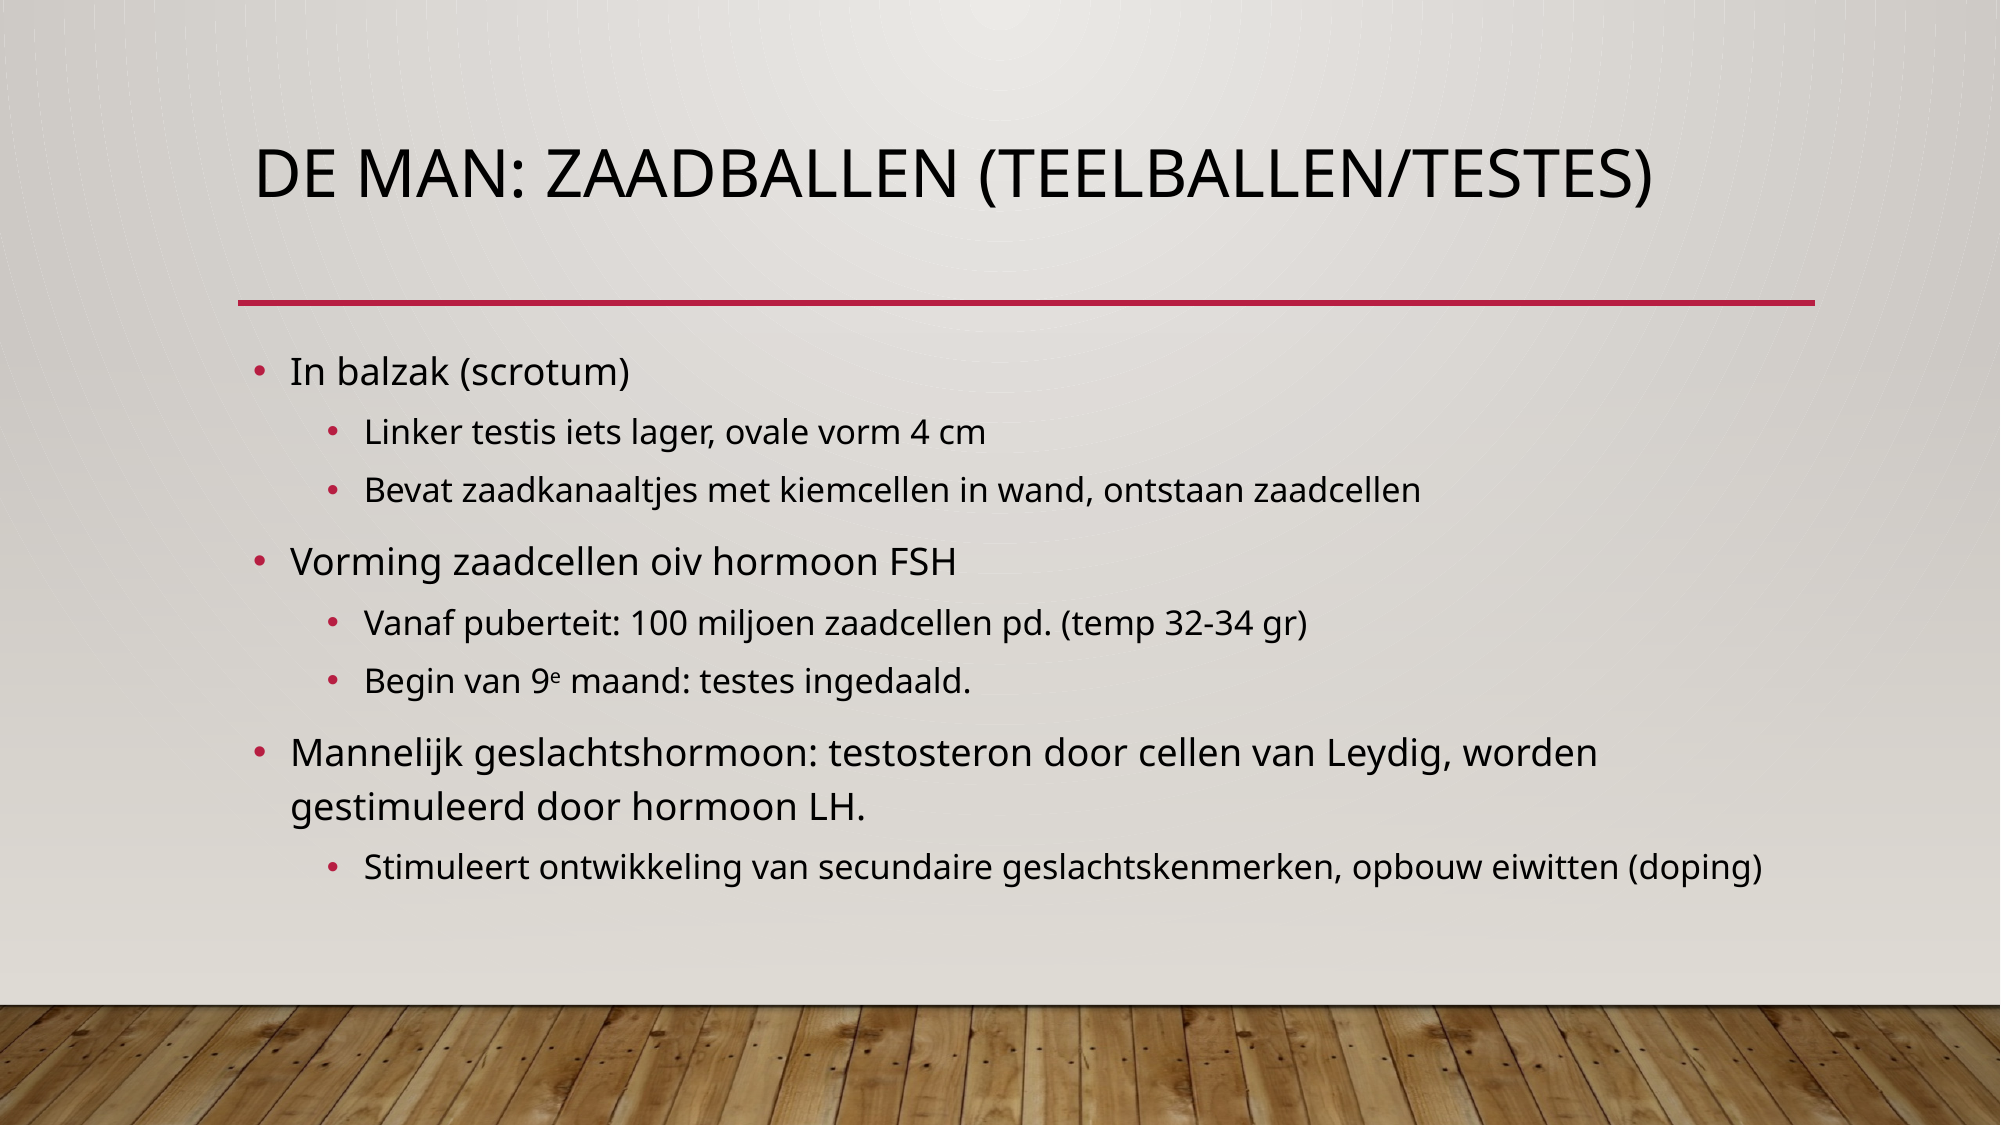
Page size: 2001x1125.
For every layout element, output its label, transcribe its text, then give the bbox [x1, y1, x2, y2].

title De man: zaadballen (teelballen/testes) [238, 131, 1814, 305]
list In balzak (scrotum) Linker testis iets lager, ovale vorm 4 cm Bevat zaadkanaaltjes met kiemcellen in wand, ontstaan zaadcellen Vorming zaadcellen oiv hormoon FSH Vanaf puberteit: 100 miljoen zaadcellen pd. (temp 32-34 gr) Begin van 9e maand: testes ingedaald. Mannelijk geslachtshormoon: testosteron door cellen van Leydig, worden gestimuleerd door hormoon LH. Stimuleert ontwikkeling van secundaire geslachtskenmerken, opbouw eiwitten (doping) [238, 330, 1814, 897]
picture [0, 1005, 2000, 1125]
